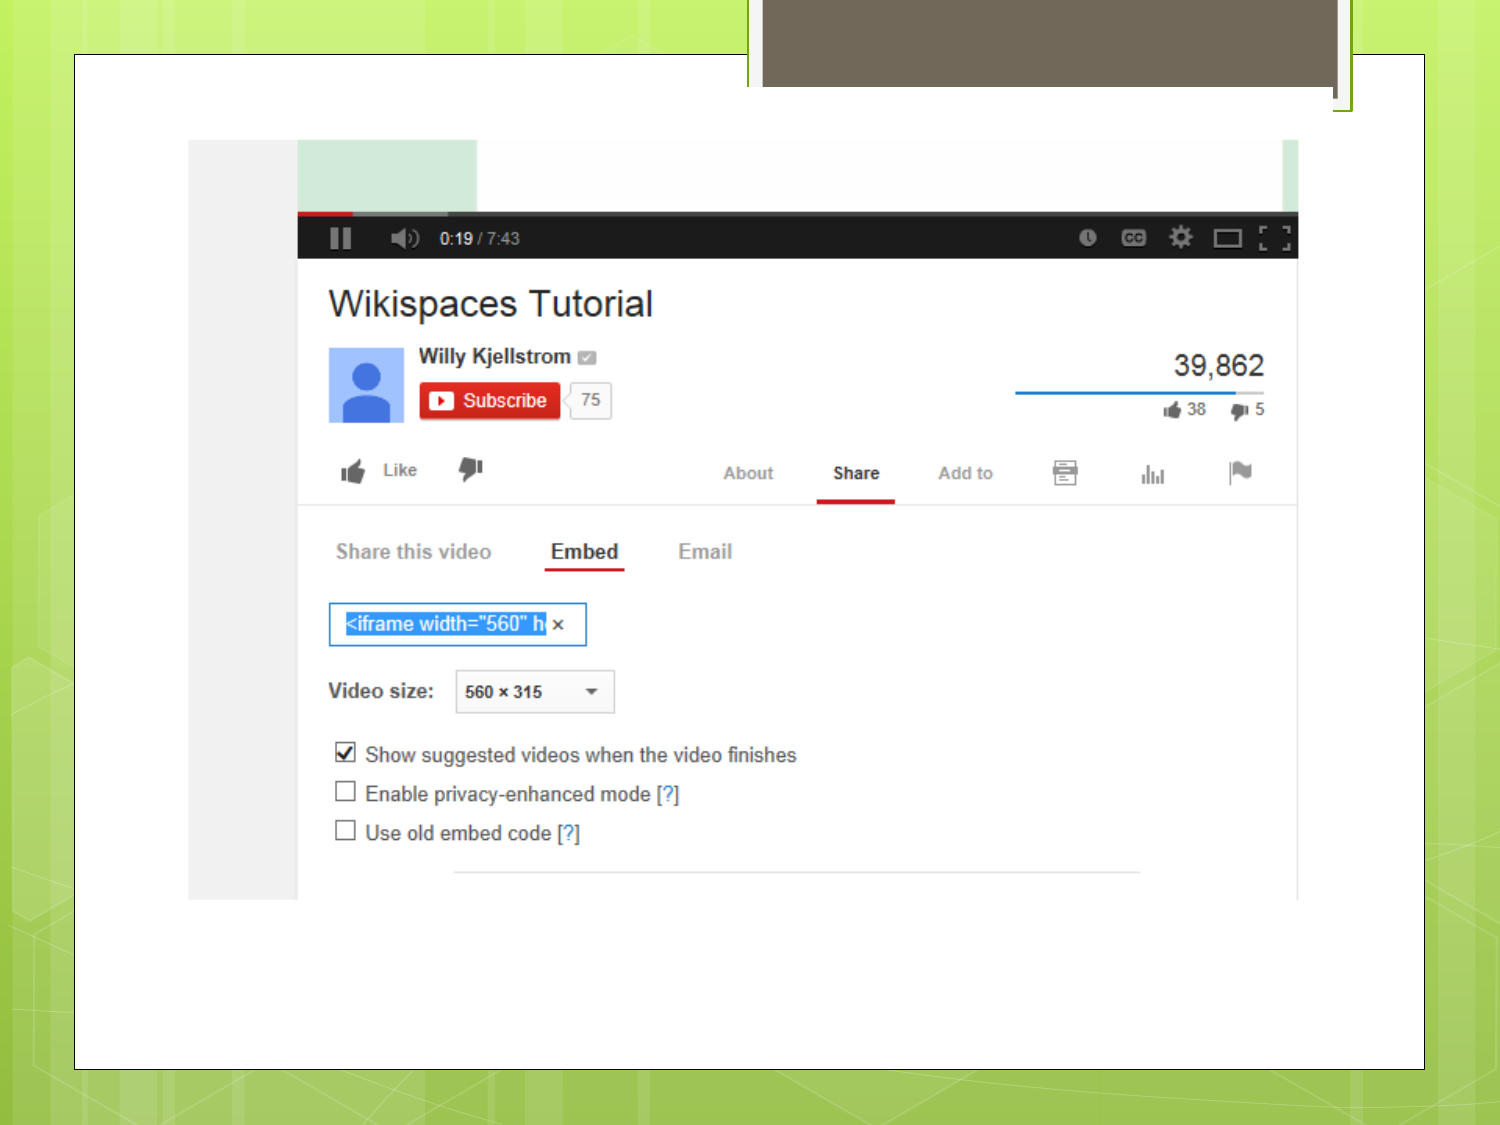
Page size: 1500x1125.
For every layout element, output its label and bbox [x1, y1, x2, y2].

picture [162, 87, 1334, 926]
